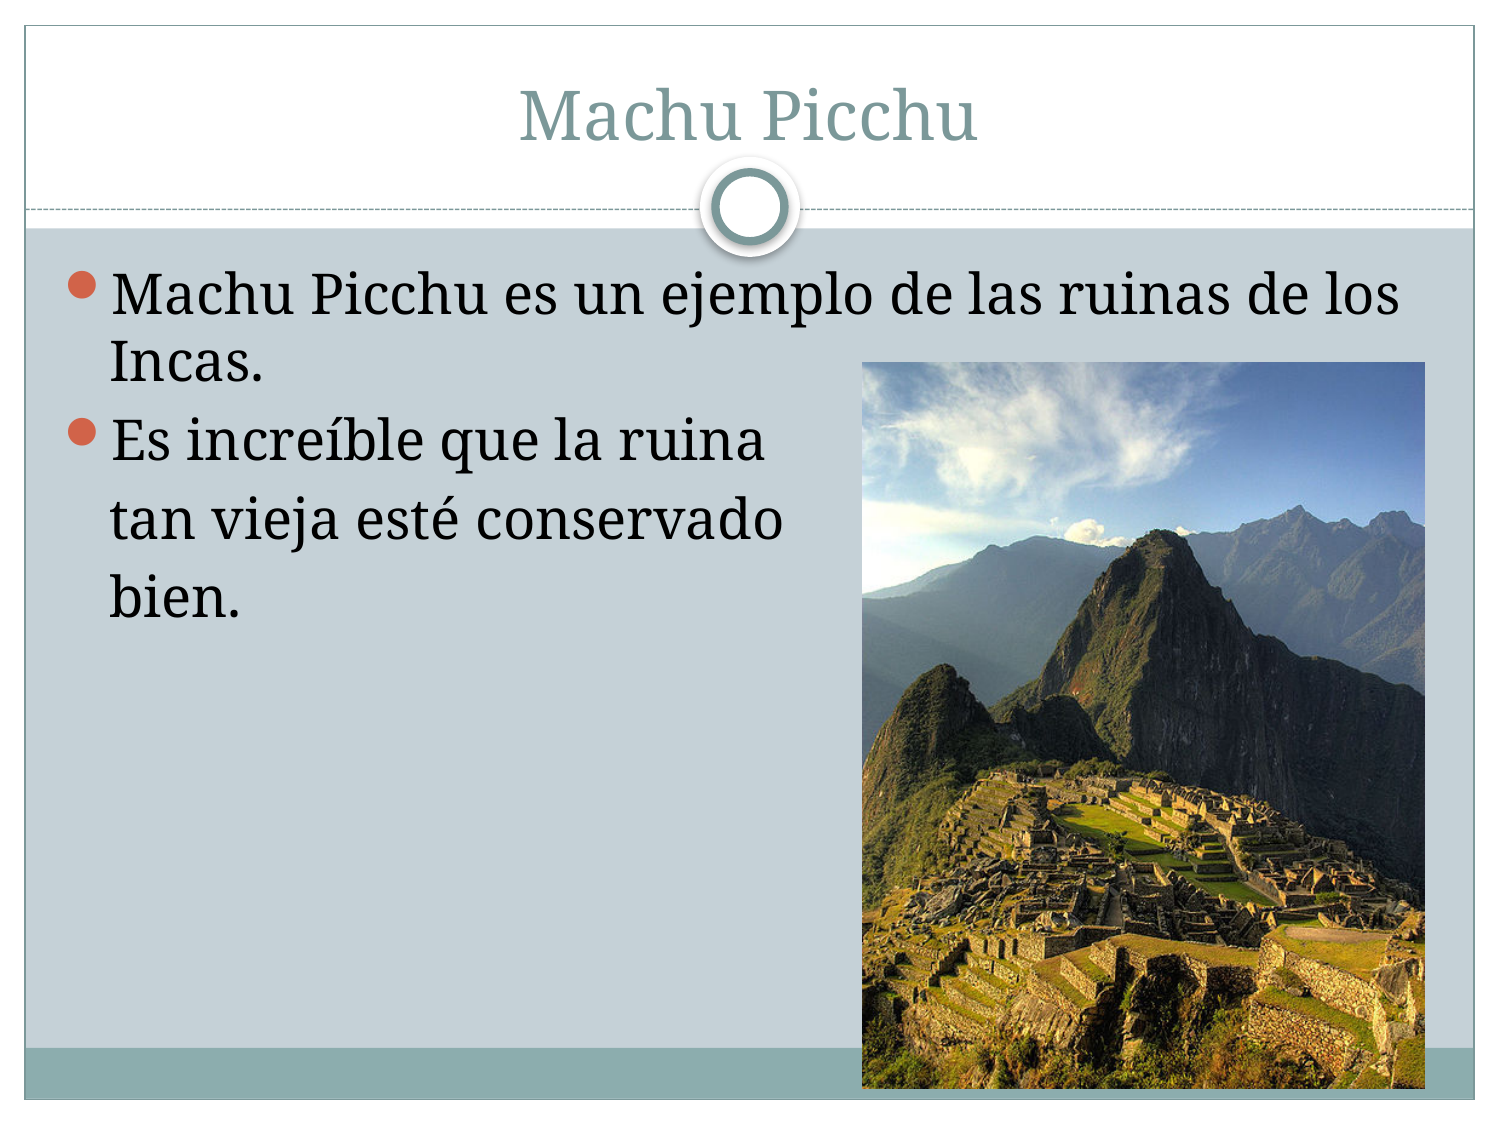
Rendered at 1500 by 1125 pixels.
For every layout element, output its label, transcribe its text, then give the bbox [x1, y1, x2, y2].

list Machu Picchu es un ejemplo de las ruinas de los Incas. Es increíble que la ruina tan vieja esté conservado bien. [49, 250, 1445, 1001]
title Machu Picchu [49, 37, 1450, 162]
picture [862, 362, 1426, 1089]
